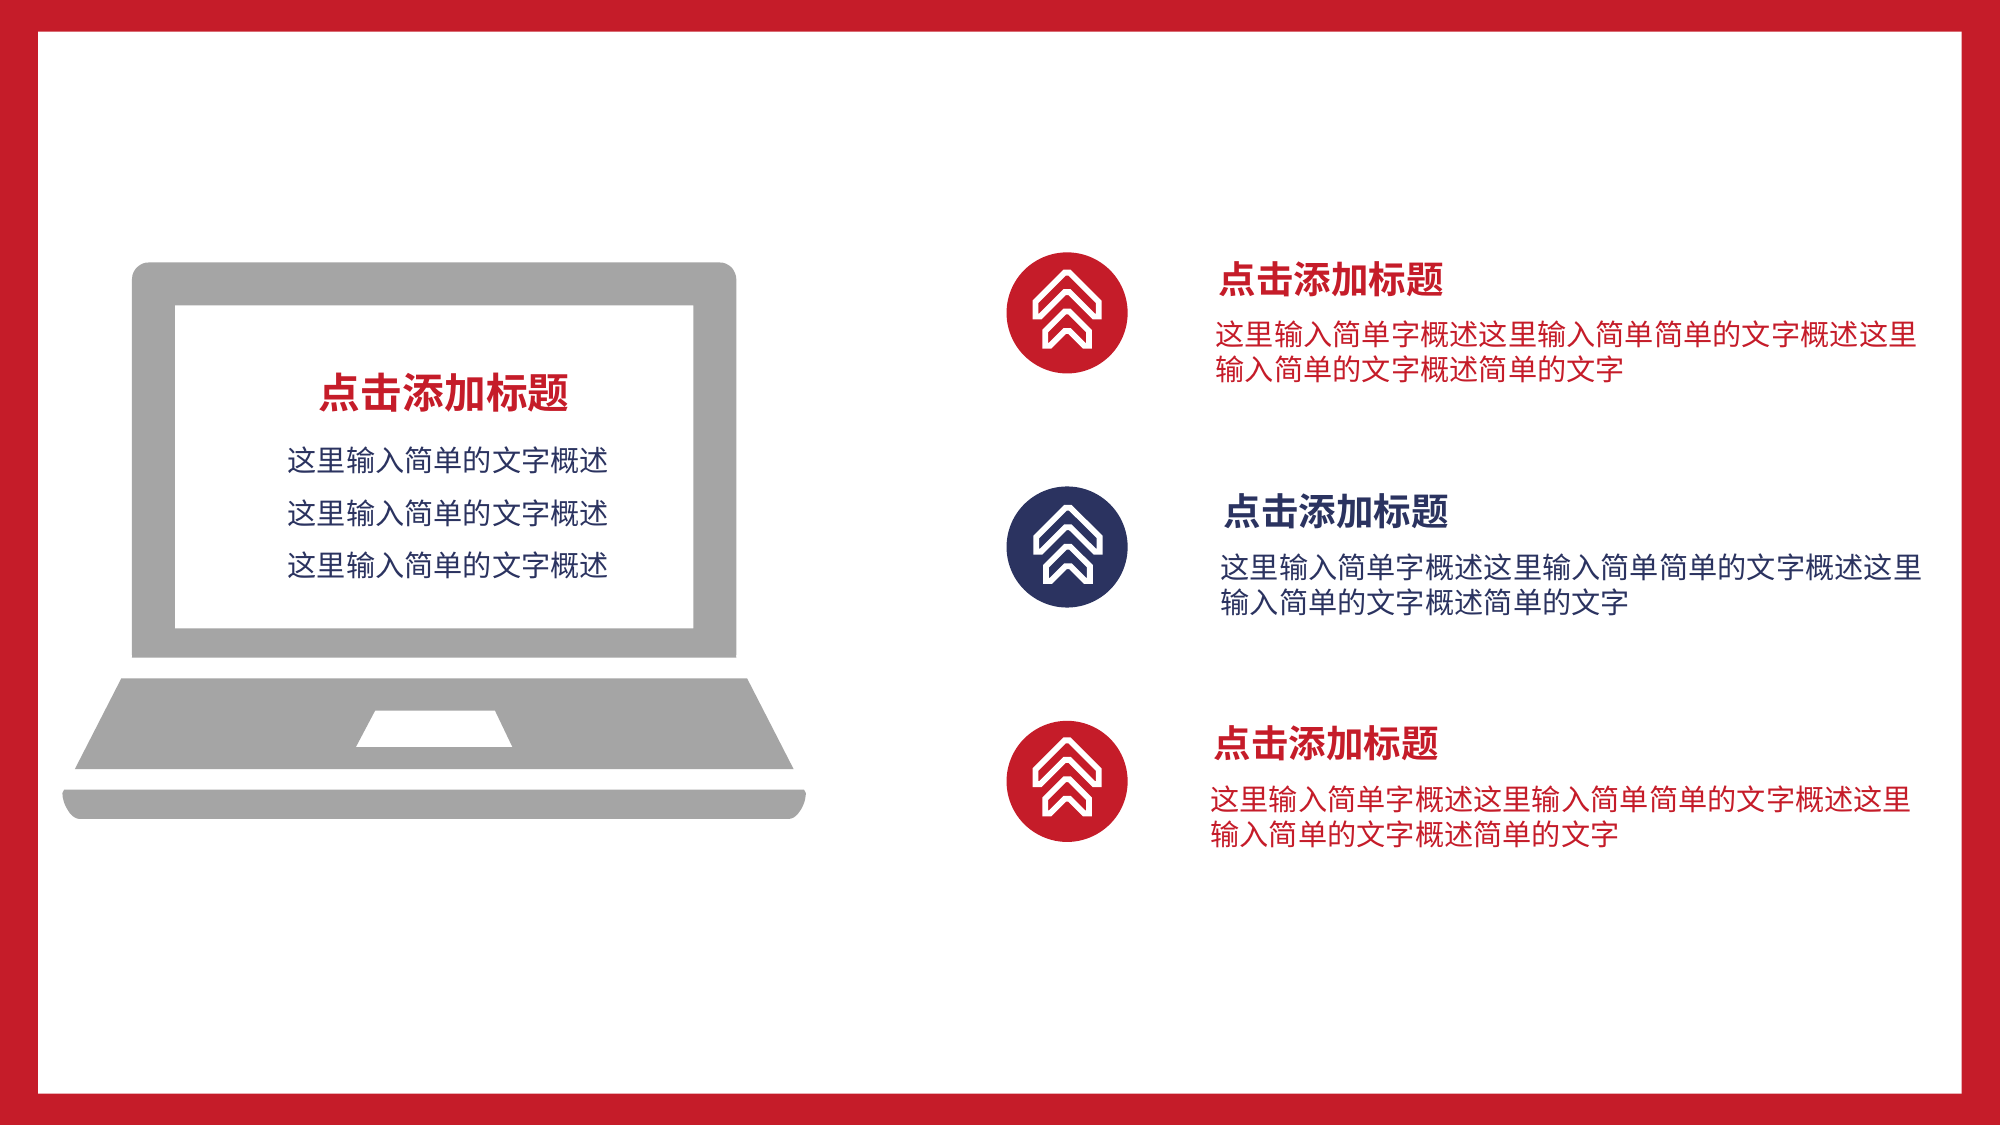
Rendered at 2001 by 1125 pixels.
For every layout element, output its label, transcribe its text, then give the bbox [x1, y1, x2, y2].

text_box [1032, 737, 1102, 788]
text_box 这里输入简单字概述这里输入简单简单的文字概述这里 输入简单的文字概述简单的文字 [1200, 309, 1945, 394]
text_box 这里输入简单字概述这里输入简单简单的文字概述这里 输入简单的文字概述简单的文字 [1195, 773, 1940, 859]
text_box [1032, 269, 1102, 320]
text_box [1043, 543, 1093, 584]
text_box 这里输入简单字概述这里输入简单简单的文字概述这里 输入简单的文字概述简单的文字 [1205, 541, 1950, 627]
text_box 这里输入简单的文字概述 这里输入简单的文字概述 这里输入简单的文字概述 [256, 417, 624, 590]
text_box 点击添加标题 [303, 334, 585, 425]
text_box [131, 262, 737, 658]
text_box [1006, 486, 1128, 608]
text_box [38, 31, 1962, 1094]
text_box [1006, 720, 1128, 842]
text_box 点击添加标题 [1185, 690, 1467, 773]
text_box [62, 789, 806, 819]
text_box [1042, 308, 1092, 349]
text_box 点击添加标题 [1195, 458, 1478, 541]
text_box [1006, 252, 1128, 374]
text_box [0, 0, 2000, 1125]
text_box [1042, 776, 1092, 817]
text_box 点击添加标题 [1190, 225, 1472, 308]
text_box [74, 678, 794, 770]
text_box [1033, 504, 1103, 555]
